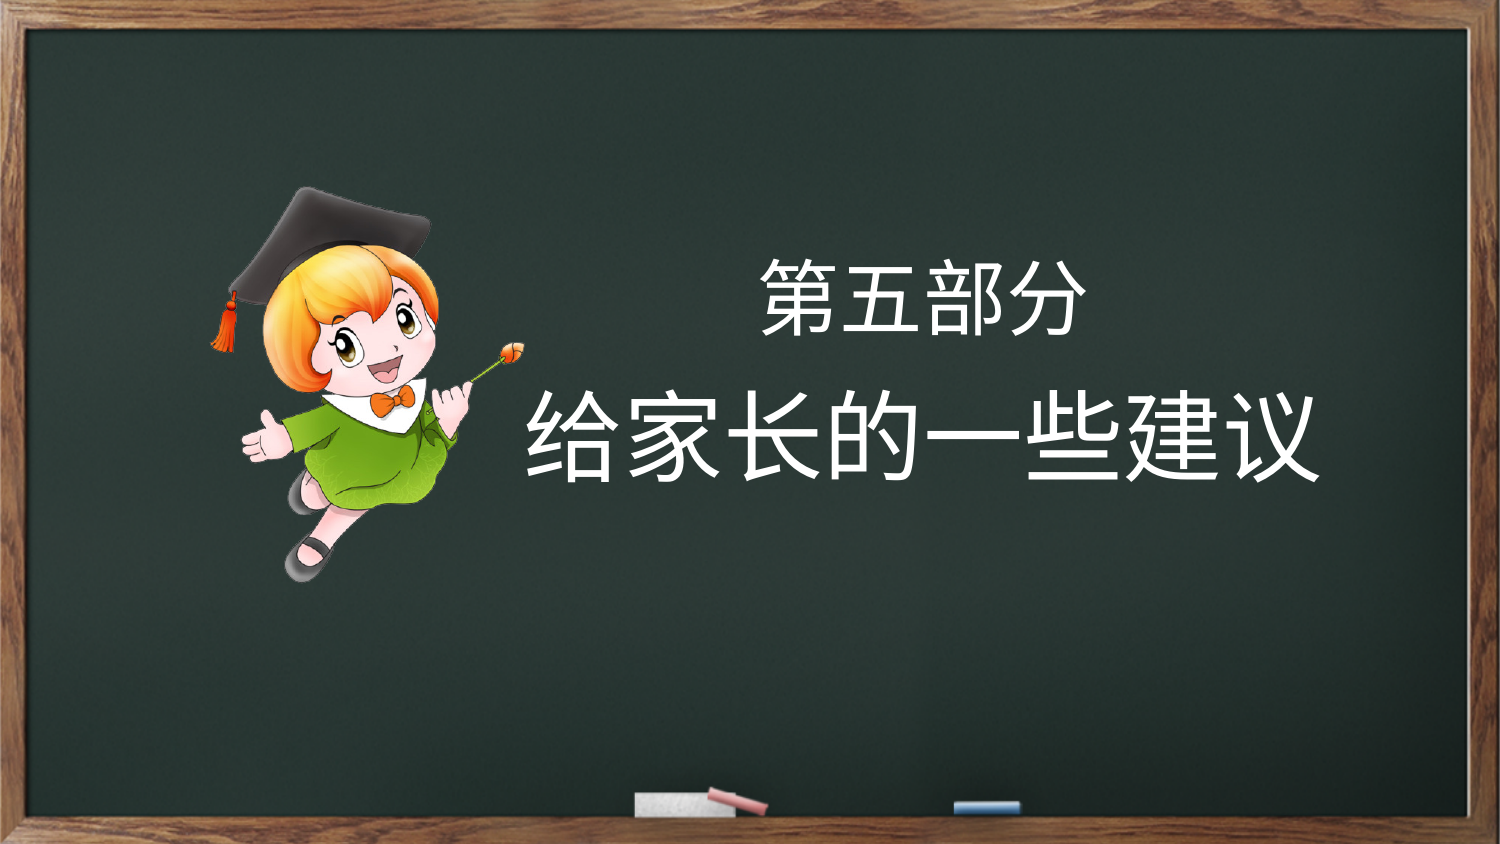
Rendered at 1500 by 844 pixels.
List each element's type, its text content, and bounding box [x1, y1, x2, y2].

text_box 第五部分 [650, 238, 1196, 354]
picture [0, 0, 1500, 844]
text_box 给家长的一些建议 [541, 367, 1356, 502]
